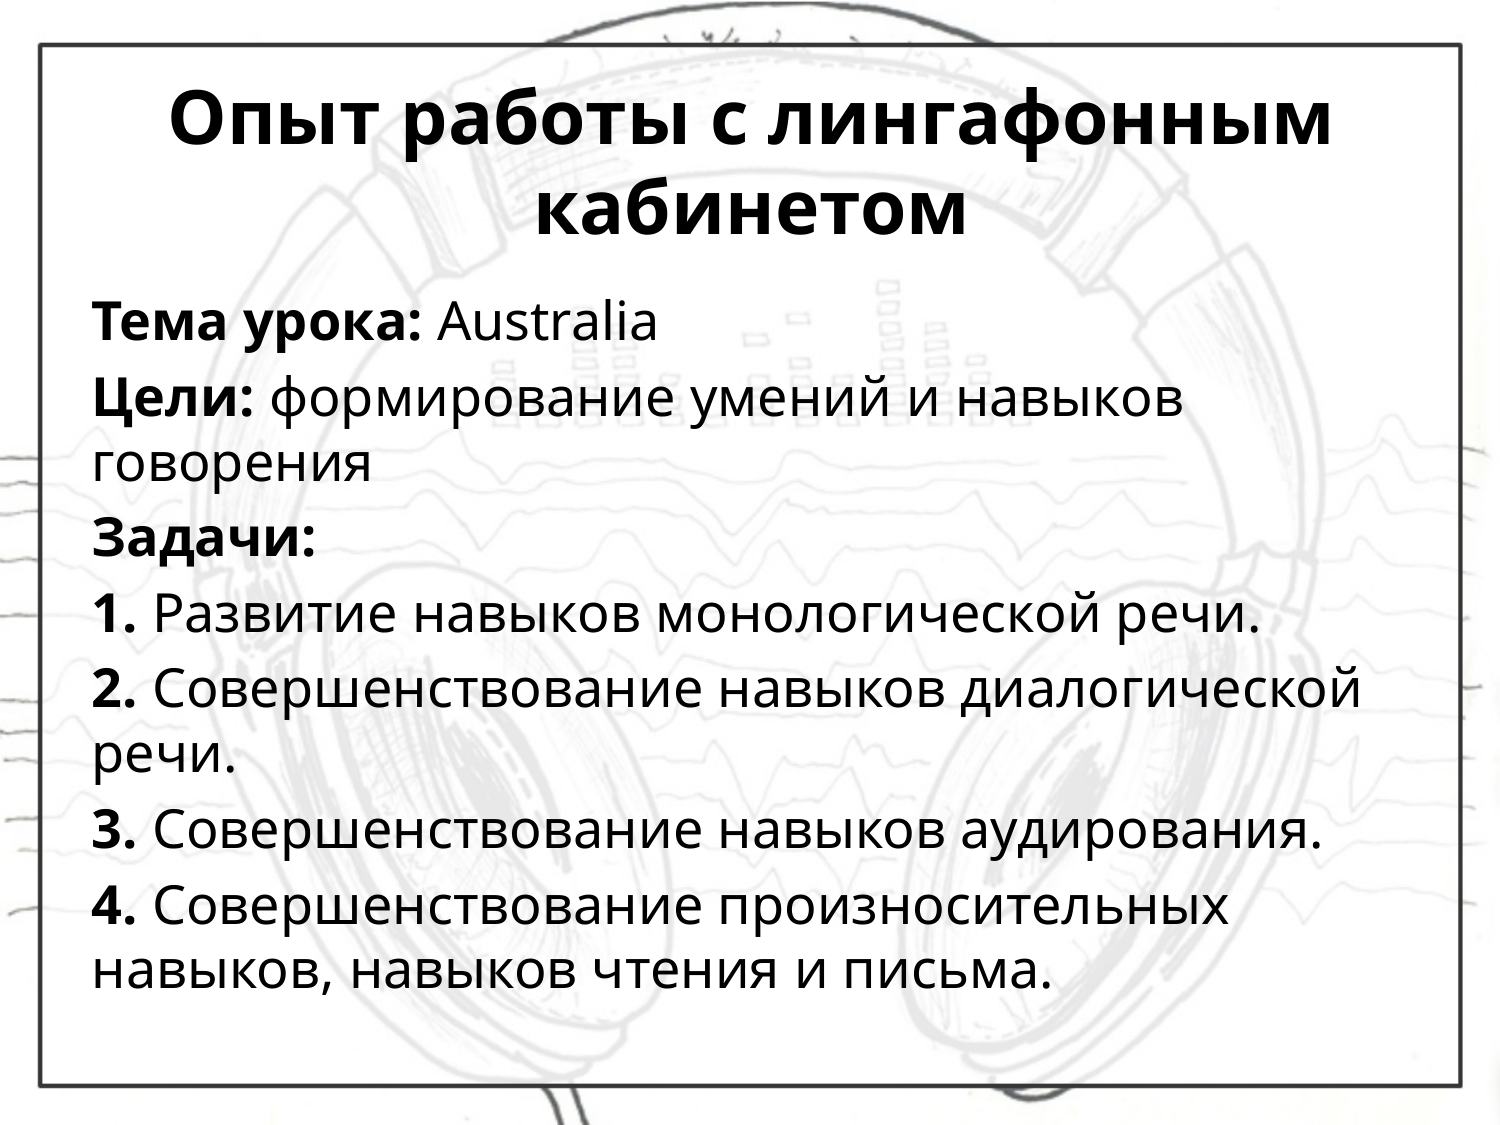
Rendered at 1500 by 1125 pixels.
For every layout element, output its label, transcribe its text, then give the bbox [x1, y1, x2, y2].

list Тема урока: Australia Цели: формирование умений и навыков говорения Задачи: 1. Развитие навыков монологической речи. 2. Совершенствование навыков диалогической речи. 3. Совершенствование навыков аудирования. 4. Совершенствование произносительных навыков, навыков чтения и письма. [76, 278, 1427, 1022]
title Опыт работы с лингафонным кабинетом [76, 66, 1427, 254]
